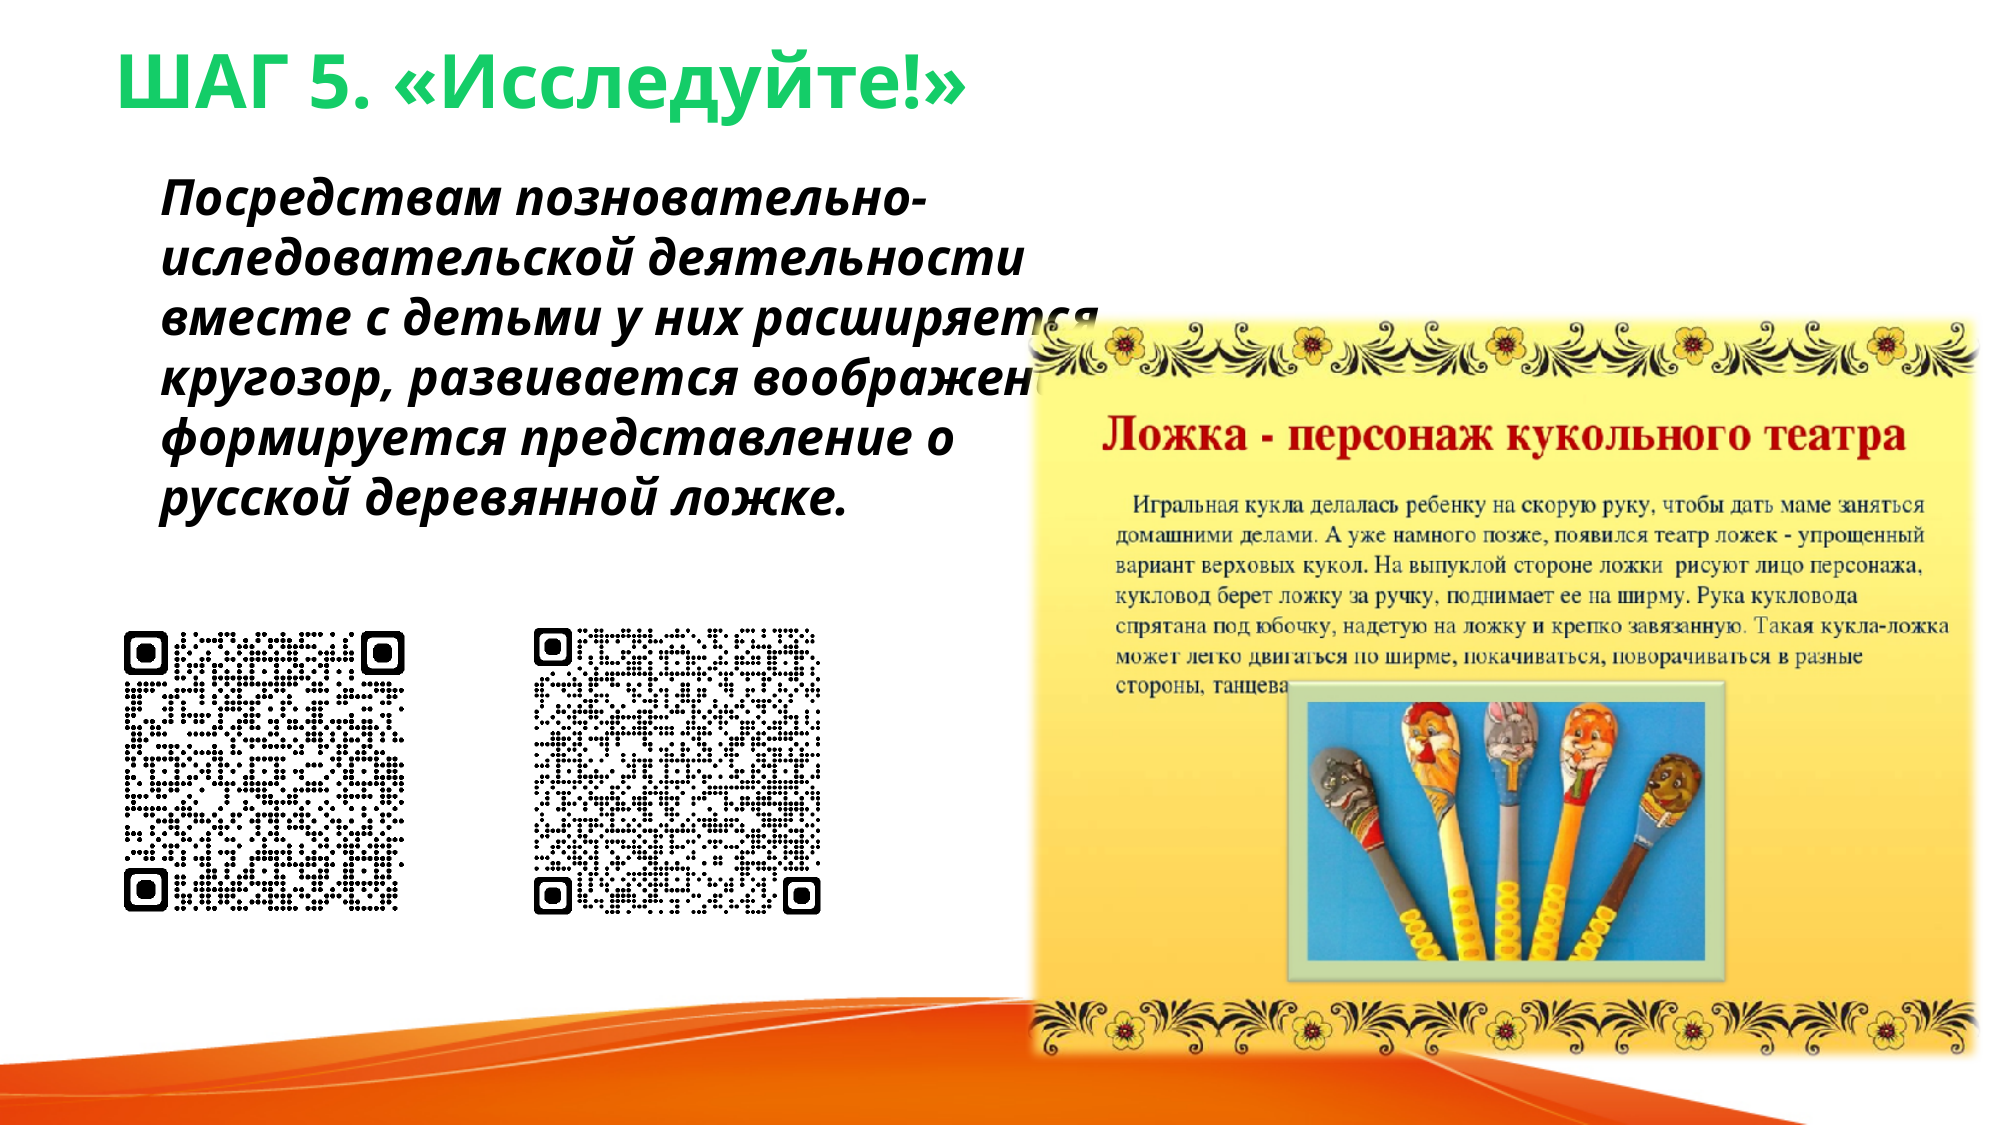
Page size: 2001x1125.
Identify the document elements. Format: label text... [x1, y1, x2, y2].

title ШАГ 5. «Исследуйте!» [99, 30, 1901, 127]
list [99, 606, 429, 936]
text_box Посредствам позновательно- иследовательской деятельности вместе с детьми у них расширяется кругозор, развивается воображение, формируется представление о русской деревянной ложке. [145, 158, 1146, 533]
picture [0, 0, 2001, 1125]
